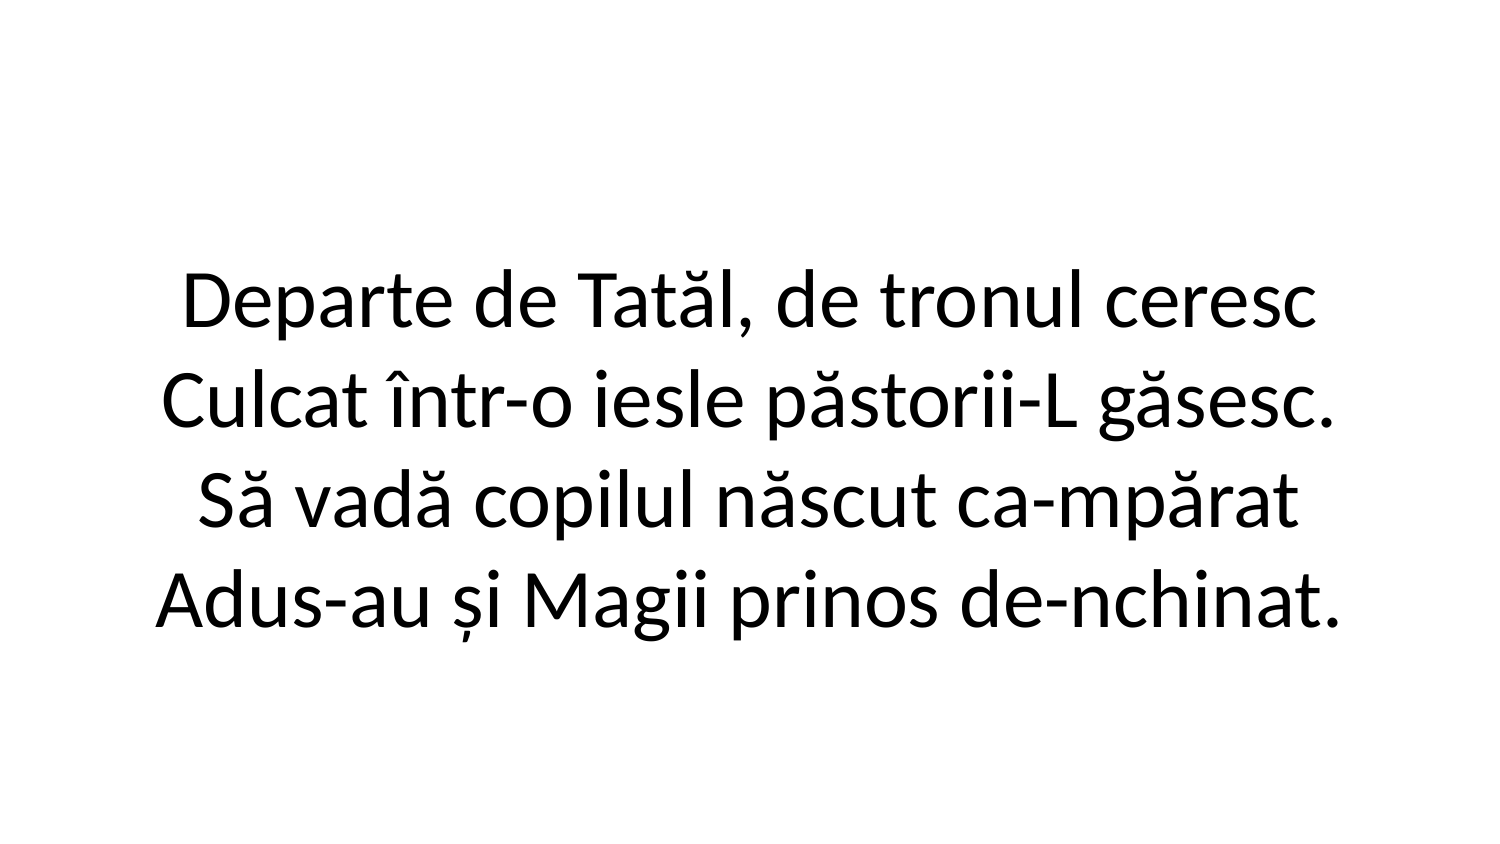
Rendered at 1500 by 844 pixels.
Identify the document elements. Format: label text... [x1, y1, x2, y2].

text_box Departe de Tatăl, de tronul ceresc Culcat într-o iesle păstorii-L găsesc. Să vadă copilul născut ca-mpărat Adus-au și Magii prinos de-nchinat. [140, 192, 1360, 652]
